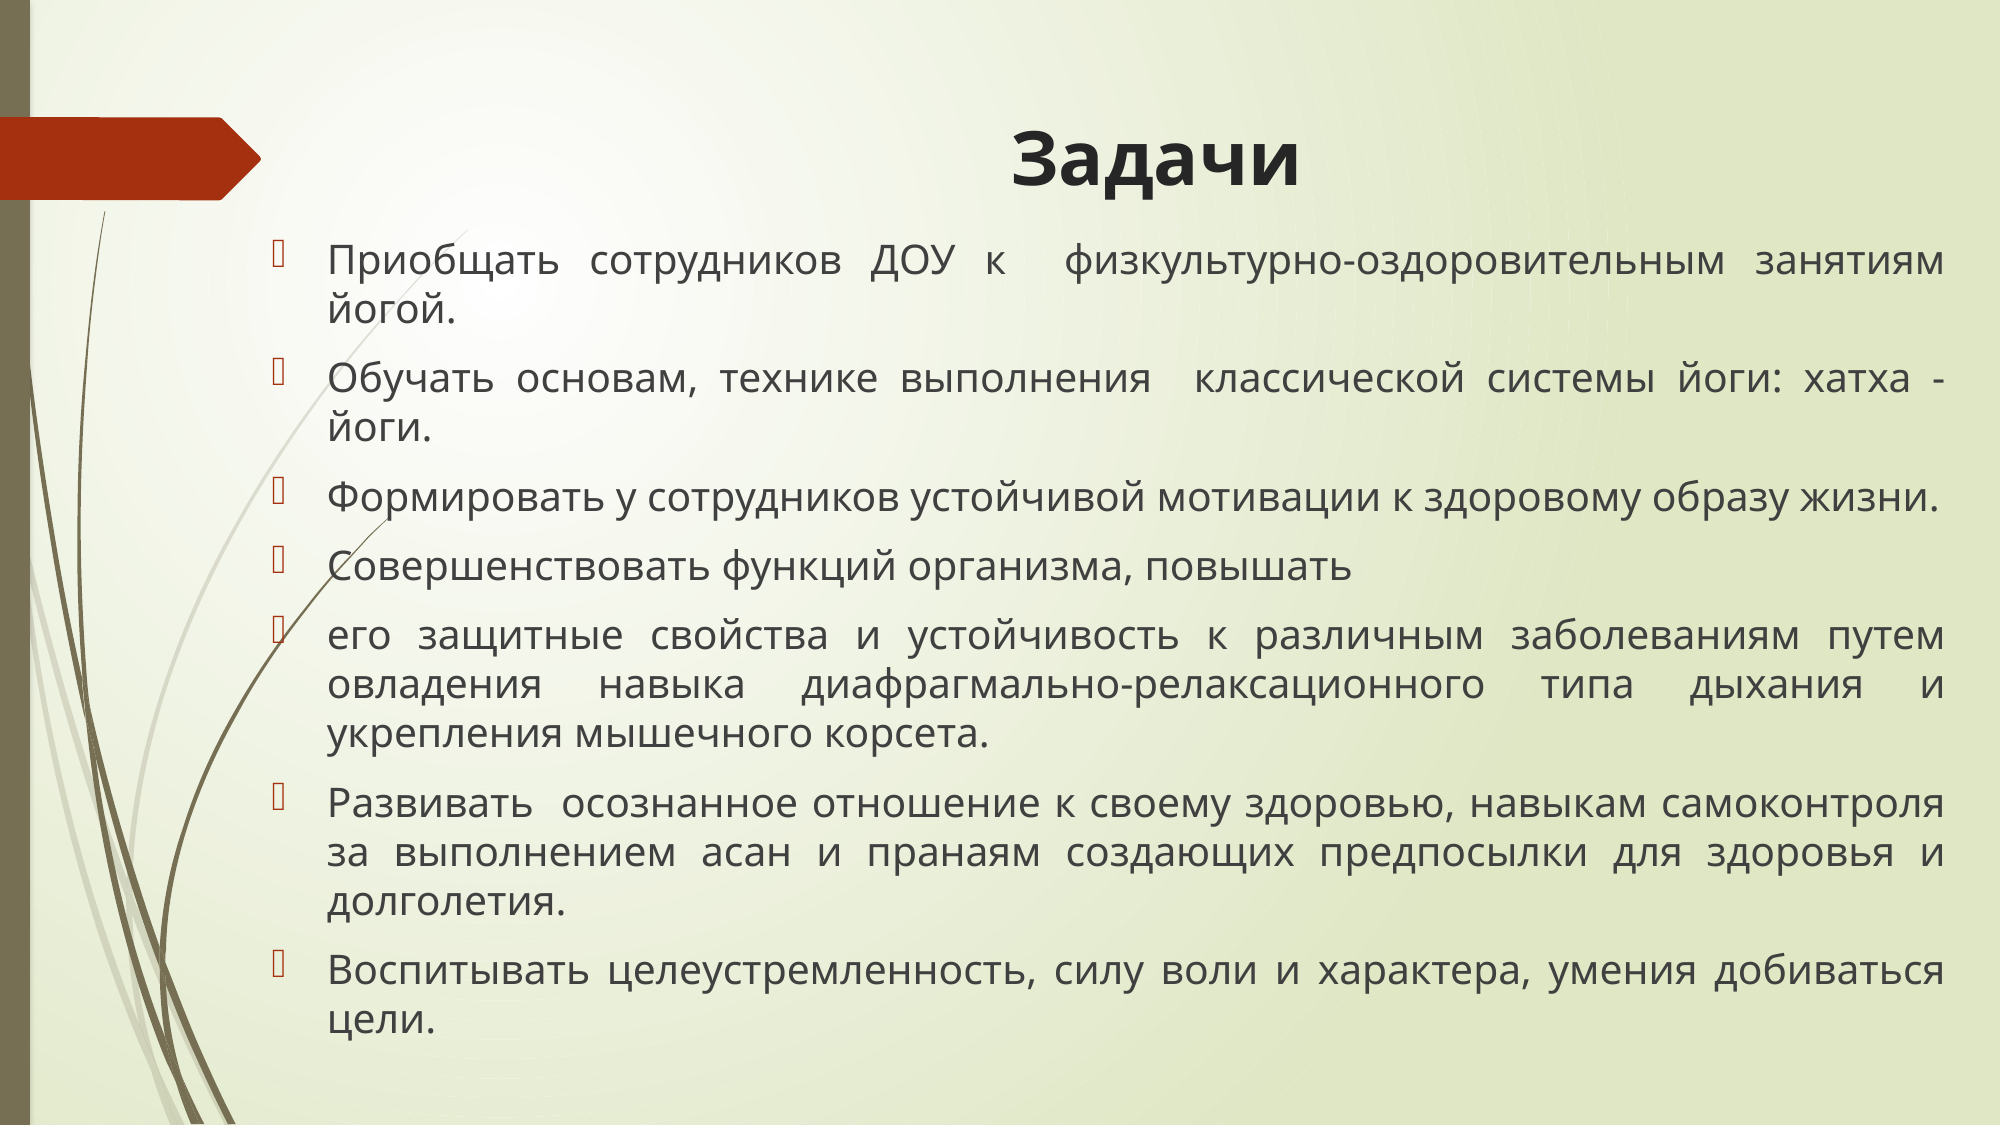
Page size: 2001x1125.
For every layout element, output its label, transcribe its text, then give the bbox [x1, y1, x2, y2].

list Приобщать сотрудников ДОУ к физкультурно-оздоровительным занятиям йогой. Обучать основам, технике выполнения классической системы йоги: хатха - йоги. Формировать у сотрудников устойчивой мотивации к здоровому образу жизни. Совершенствовать функций организма, повышать его защитные свойства и устойчивость к различным заболеваниям путем овладения навыка диафрагмально-релаксационного типа дыхания и укрепления мышечного корсета. Развивать осознанное отношение к своему здоровью, навыкам самоконтроля за выполнением асан и пранаям создающих предпосылки для здоровья и долголетия. Воспитывать целеустремленность, силу воли и характера, умения добиваться цели. [256, 225, 1963, 1071]
title Задачи [425, 102, 1888, 225]
